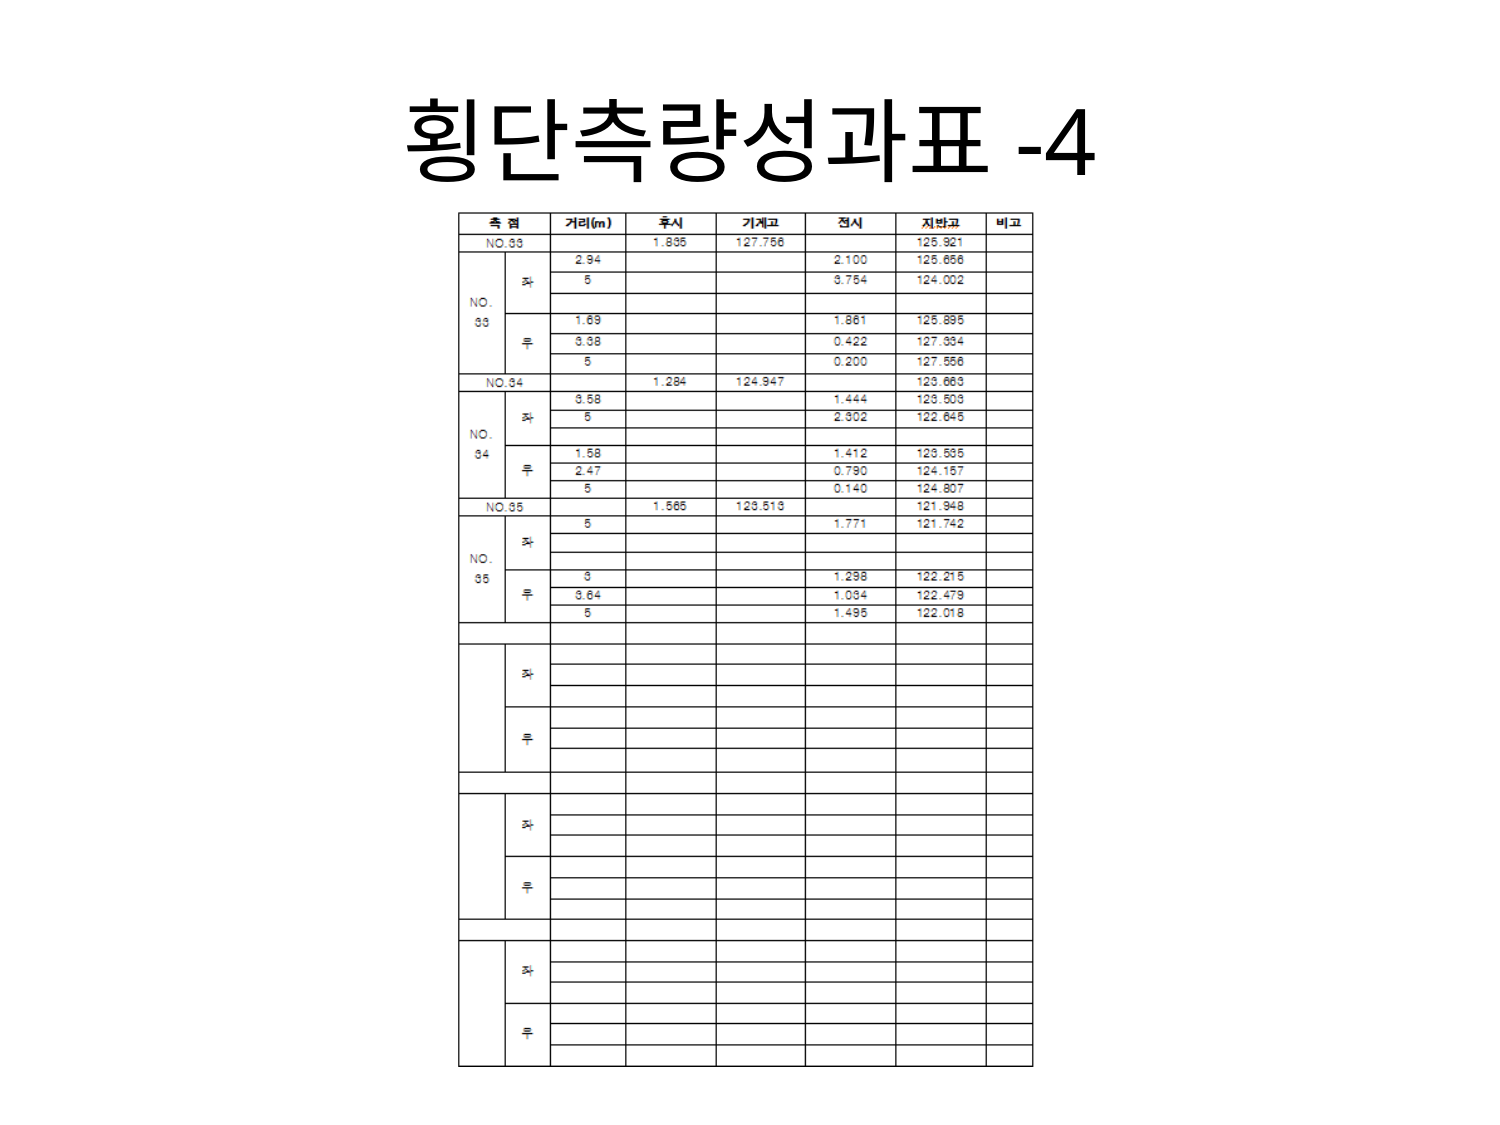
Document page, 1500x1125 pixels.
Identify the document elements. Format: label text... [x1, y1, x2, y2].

title 횡단측량성과표-4 [75, 45, 1425, 233]
picture [456, 210, 1036, 1067]
